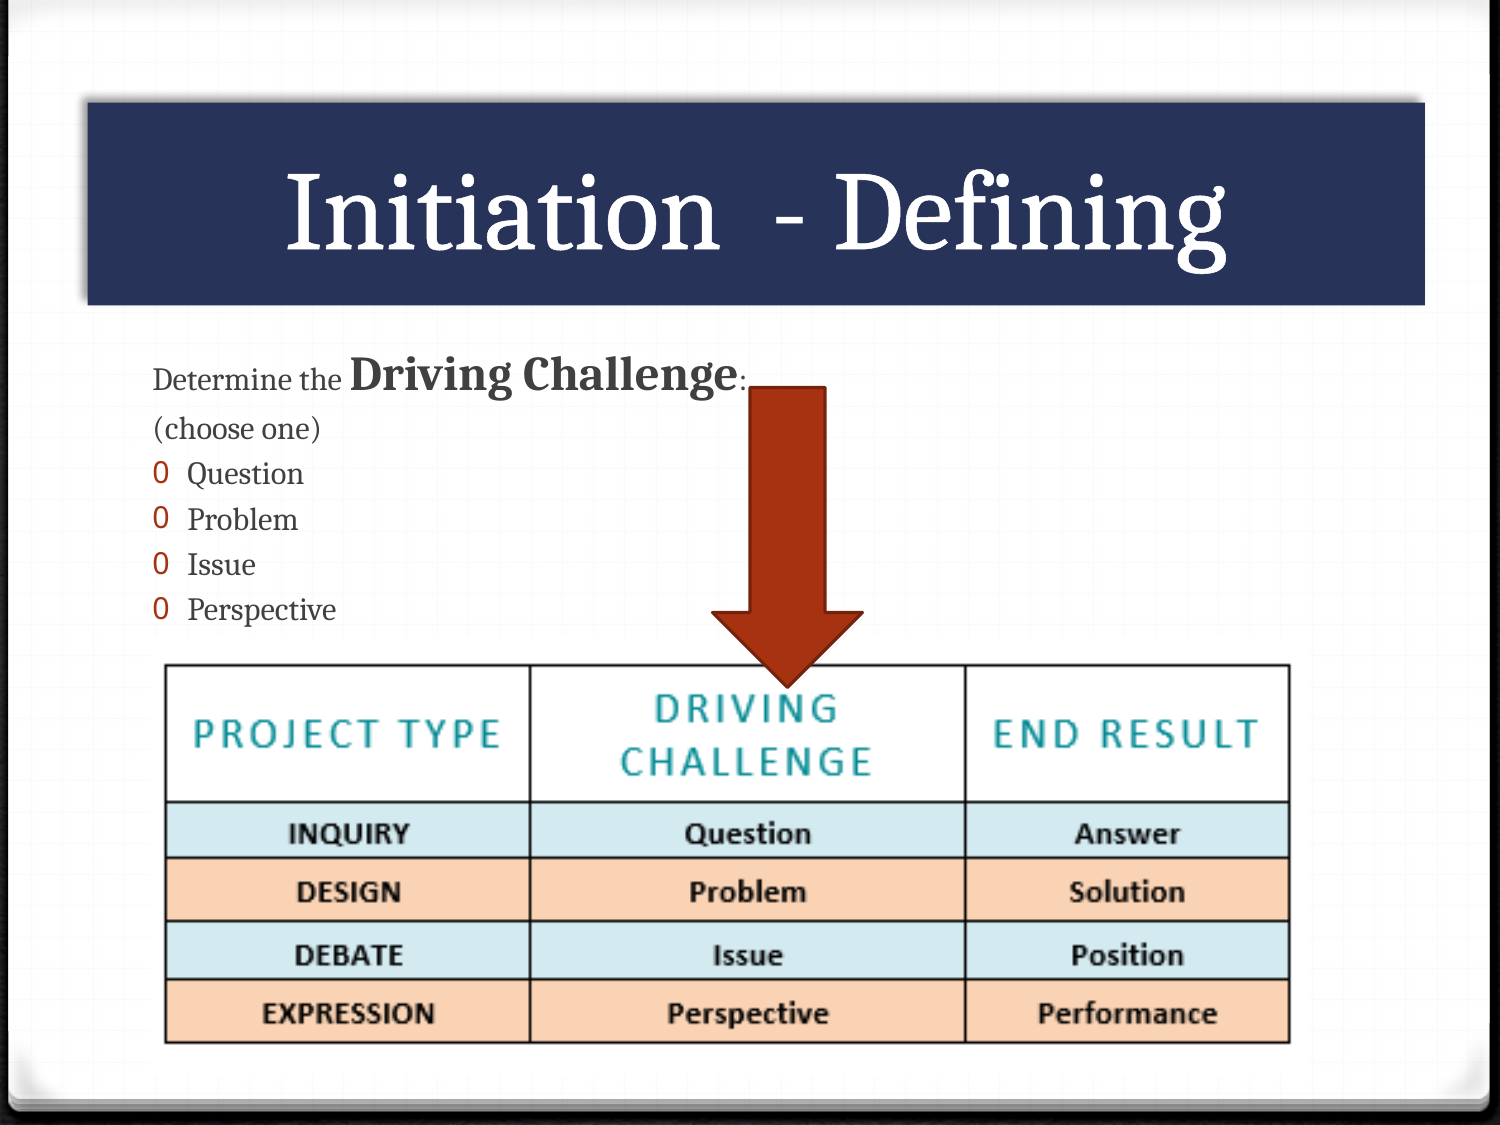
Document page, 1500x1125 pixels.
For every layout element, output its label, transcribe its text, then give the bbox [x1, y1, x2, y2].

text_box [710, 385, 864, 633]
list Determine the Driving Challenge: (choose one) Question Problem Issue Perspective [137, 334, 1309, 638]
picture [0, 0, 1500, 1125]
title Initiation - Defining [87, 102, 1425, 306]
